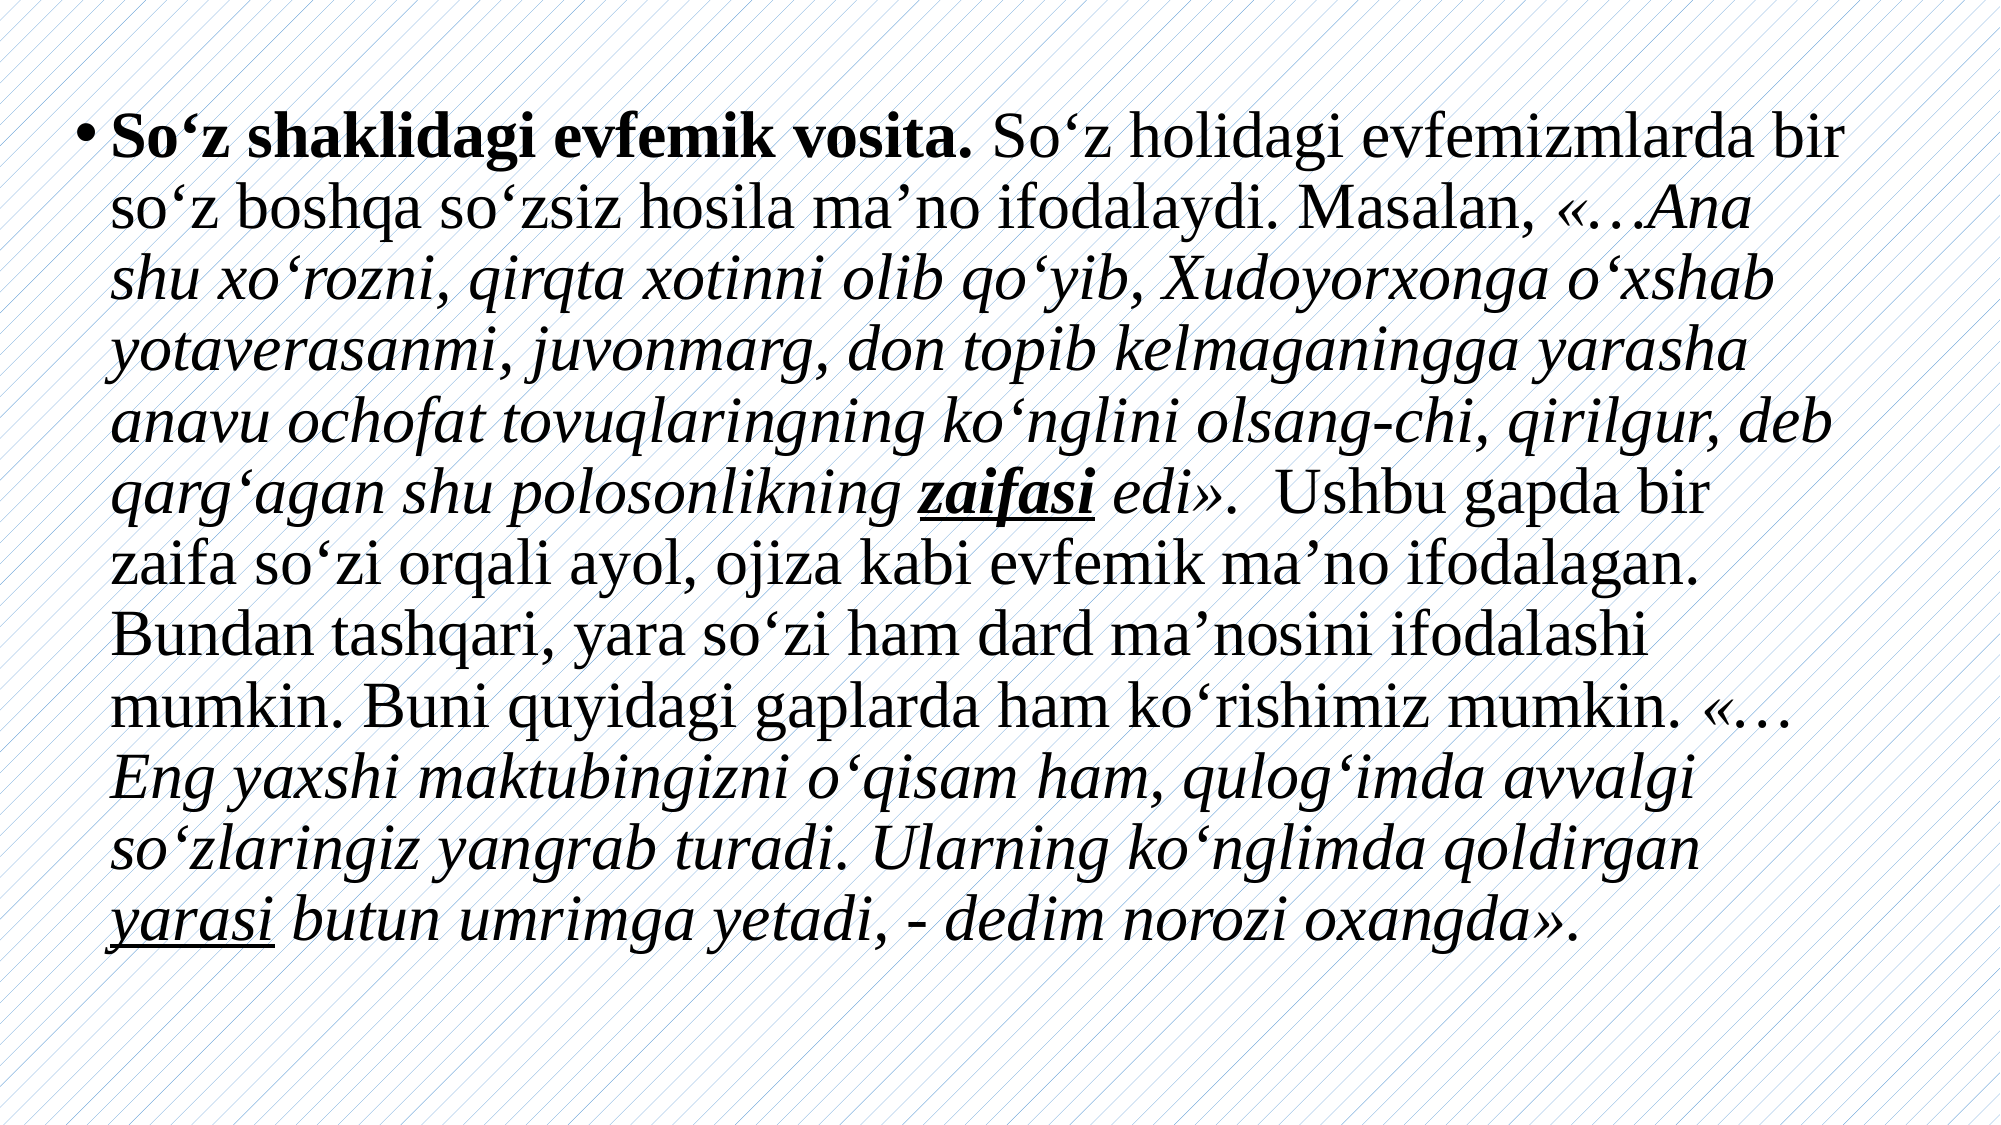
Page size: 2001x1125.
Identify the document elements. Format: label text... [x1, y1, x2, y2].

list So‘z shaklidagi evfemik vosita. So‘z holidagi evfemizmlarda bir so‘z boshqa so‘zsiz hosila ma’no ifodalaydi. Masalan, «…Ana shu xo‘rozni, qirqta xotinni olib qo‘yib, Xudoyorxonga o‘xshab yotaverasanmi, juvonmarg, don topib kelmaganingga yarasha anavu ochofat tovuqlaringning ko‘nglini olsang-chi, qirilgur, deb qarg‘agan shu polosonlikning zaifasi edi». Ushbu gapda bir zaifa so‘zi orqali ayol, ojiza kabi evfemik ma’no ifodalagan. Bundan tashqari, yara so‘zi ham dard ma’nosini ifodalashi mumkin. Buni quyidagi gaplarda ham ko‘rishimiz mumkin. «…Eng yaxshi maktubingizni o‘qisam ham, qulog‘imda avvalgi so‘zlaringiz yangrab turadi. Ularning ko‘nglimda qoldirgan yarasi butun umrimga yetadi, - dedim norozi oxangda». [59, 92, 1863, 1014]
title [137, 59, 1863, 92]
